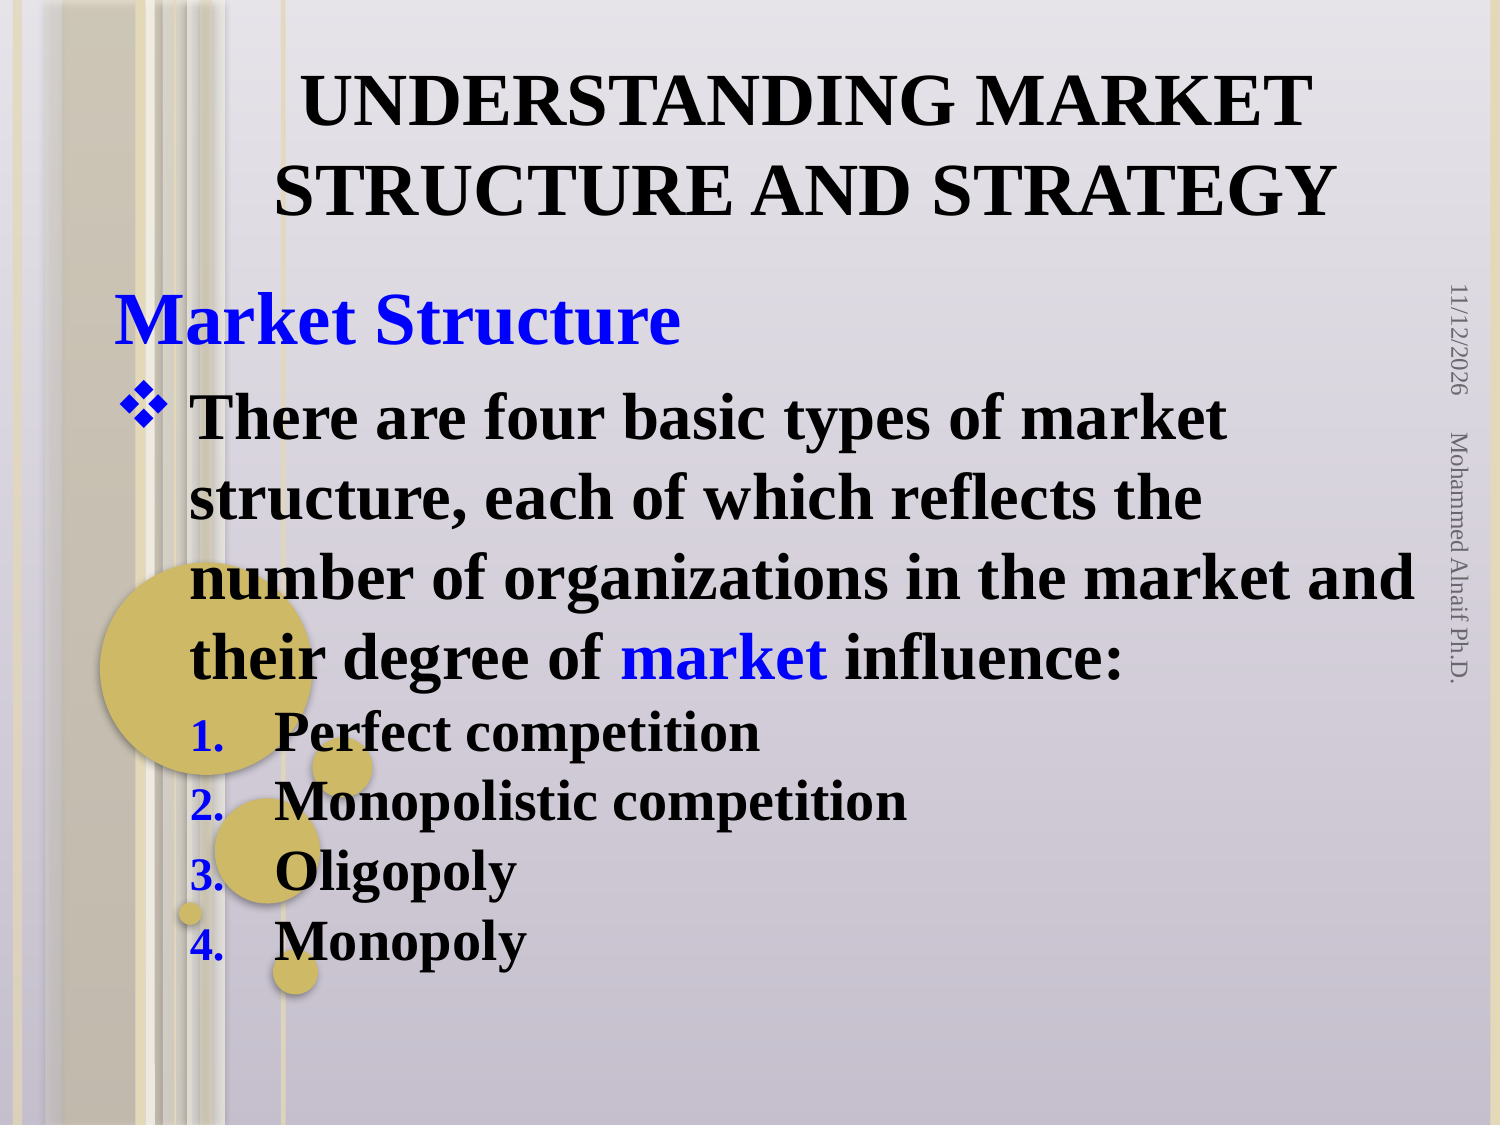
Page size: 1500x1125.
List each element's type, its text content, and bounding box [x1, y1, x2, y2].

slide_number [1430, 36, 1493, 412]
title Understanding Market Structure and Strategy [162, 37, 1430, 238]
subtitle Market Structure There are four basic types of market structure, each of which reflects the number of organizations in the market and their degree of market influence: Perfect competition Monopolistic competition Oligopoly Monopoly [99, 262, 1440, 1063]
footer Mohammed Alnaif Ph.D. [1429, 417, 1493, 1018]
